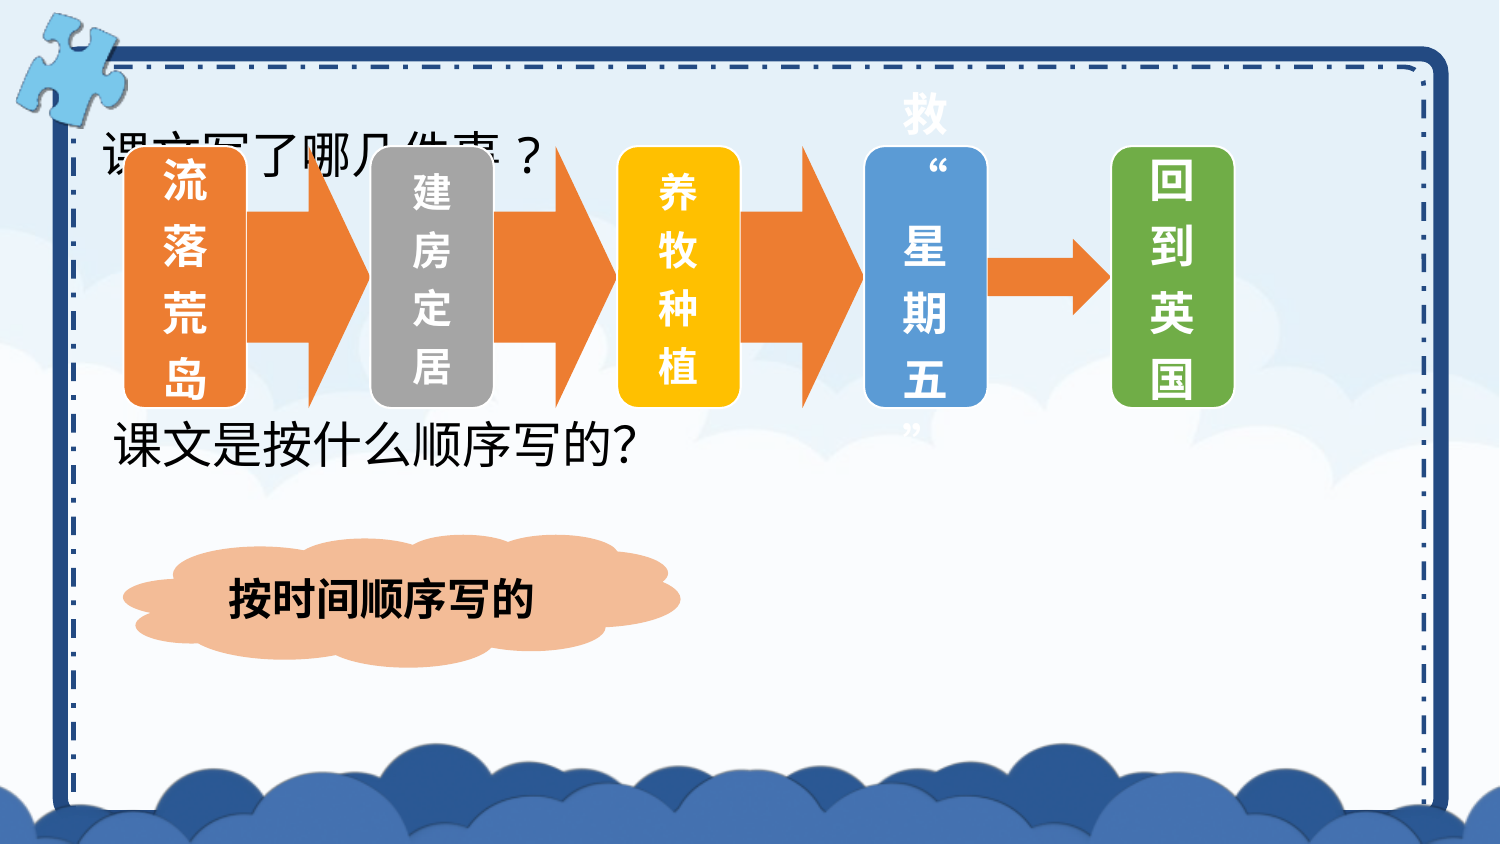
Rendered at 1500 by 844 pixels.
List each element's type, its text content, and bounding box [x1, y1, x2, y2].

text_box 课文是按什么顺序写的？ [101, 377, 675, 479]
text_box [123, 146, 1235, 409]
picture [0, 728, 1500, 844]
text_box 课文写了哪几件事? [90, 88, 585, 190]
text_box 按时间顺序写的 [122, 534, 681, 668]
picture [15, 12, 128, 129]
